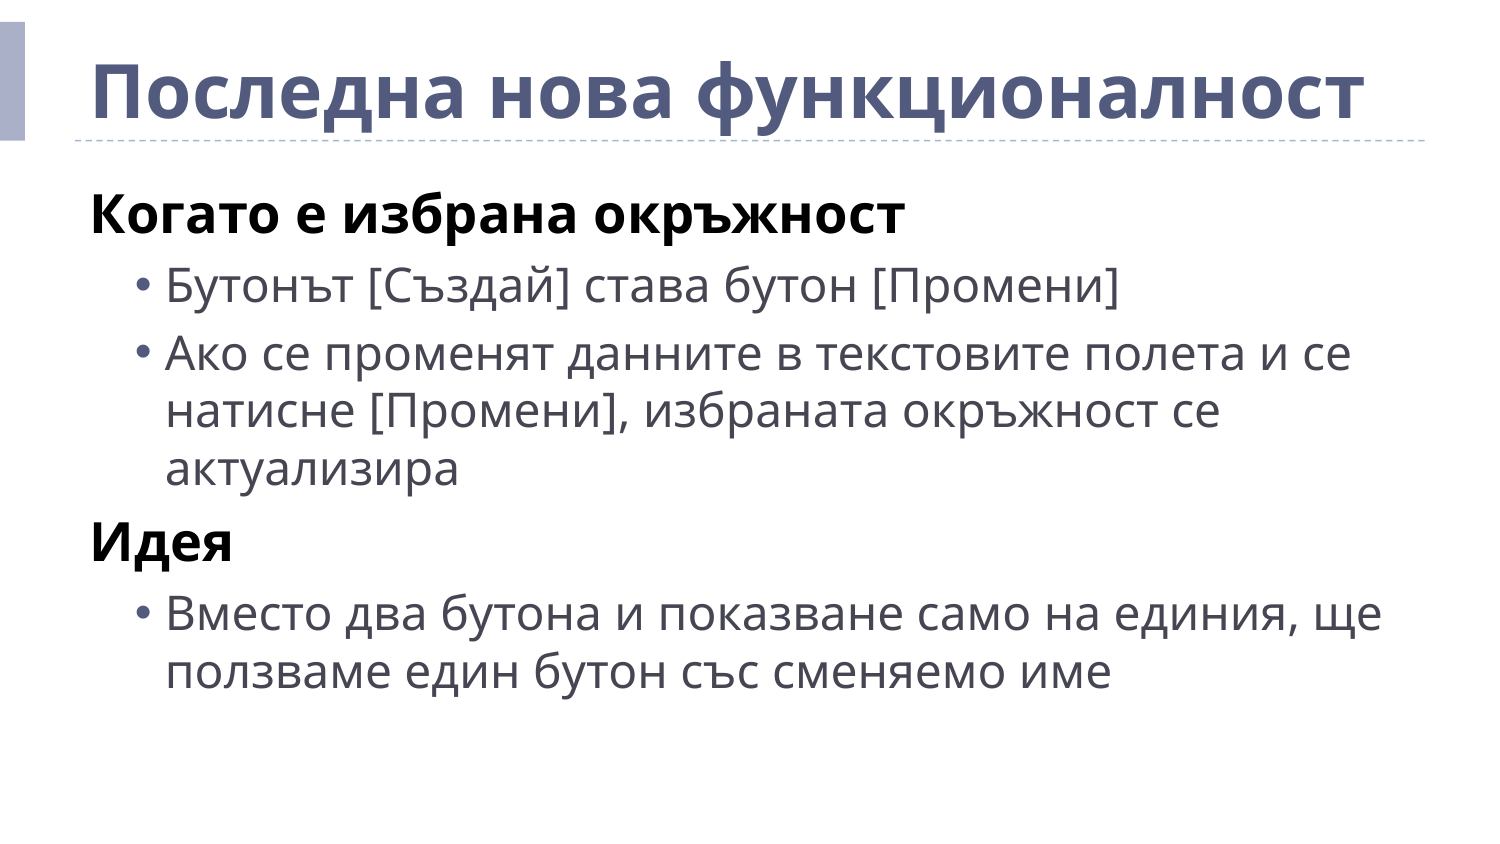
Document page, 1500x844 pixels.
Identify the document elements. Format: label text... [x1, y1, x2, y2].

list Когато е избрана окръжност Бутонът [Създай] става бутон [Промени] Ако се променят данните в текстовите полета и се натисне [Промени], избраната окръжност се актуализира Идея Вместо два бутона и показване само на единия, ще ползваме един бутон със сменяемо име [75, 171, 1475, 835]
title Последна нова функционалност [75, 18, 1475, 141]
